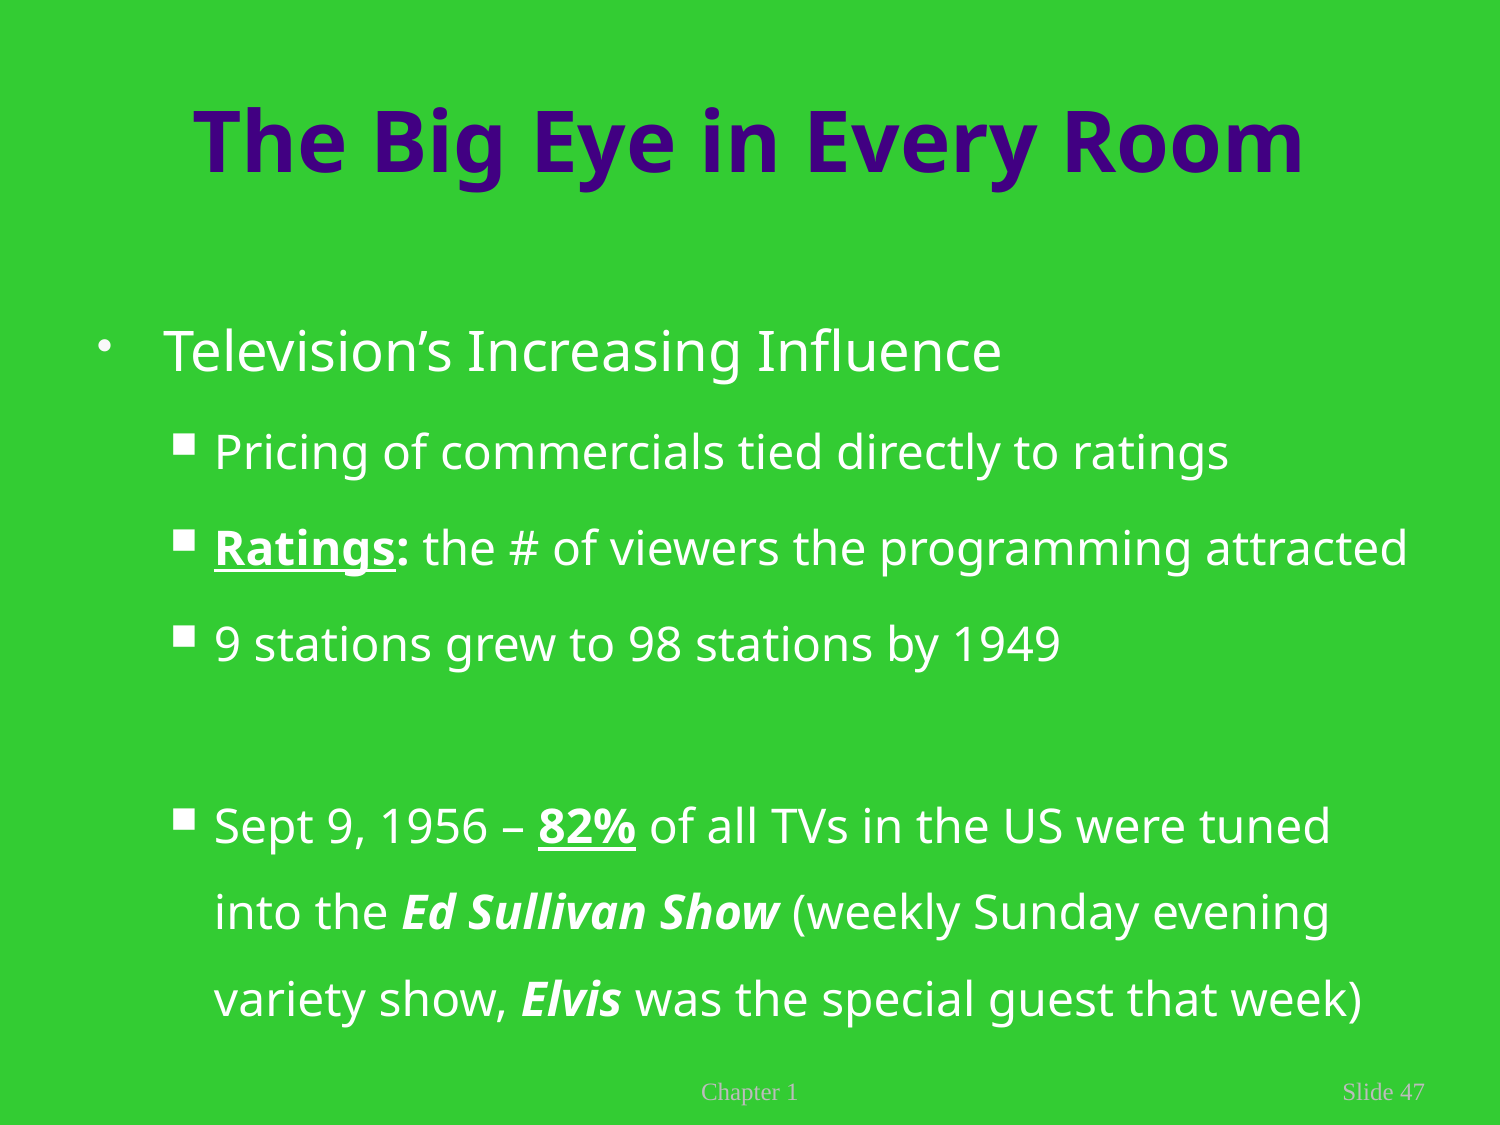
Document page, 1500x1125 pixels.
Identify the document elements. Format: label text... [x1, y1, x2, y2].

title The Big Eye in Every Room [75, 45, 1425, 233]
list Television’s Increasing Influence Pricing of commercials tied directly to ratings Ratings: the # of viewers the programming attracted 9 stations grew to 98 stations by 1949 Sept 9, 1956 – 82% of all TVs in the US were tuned into the Ed Sullivan Show (weekly Sunday evening variety show, Elvis was the special guest that week) [62, 275, 1438, 1100]
footer Chapter 1 [512, 1052, 988, 1113]
slide_number Slide 47 [1299, 1052, 1425, 1113]
